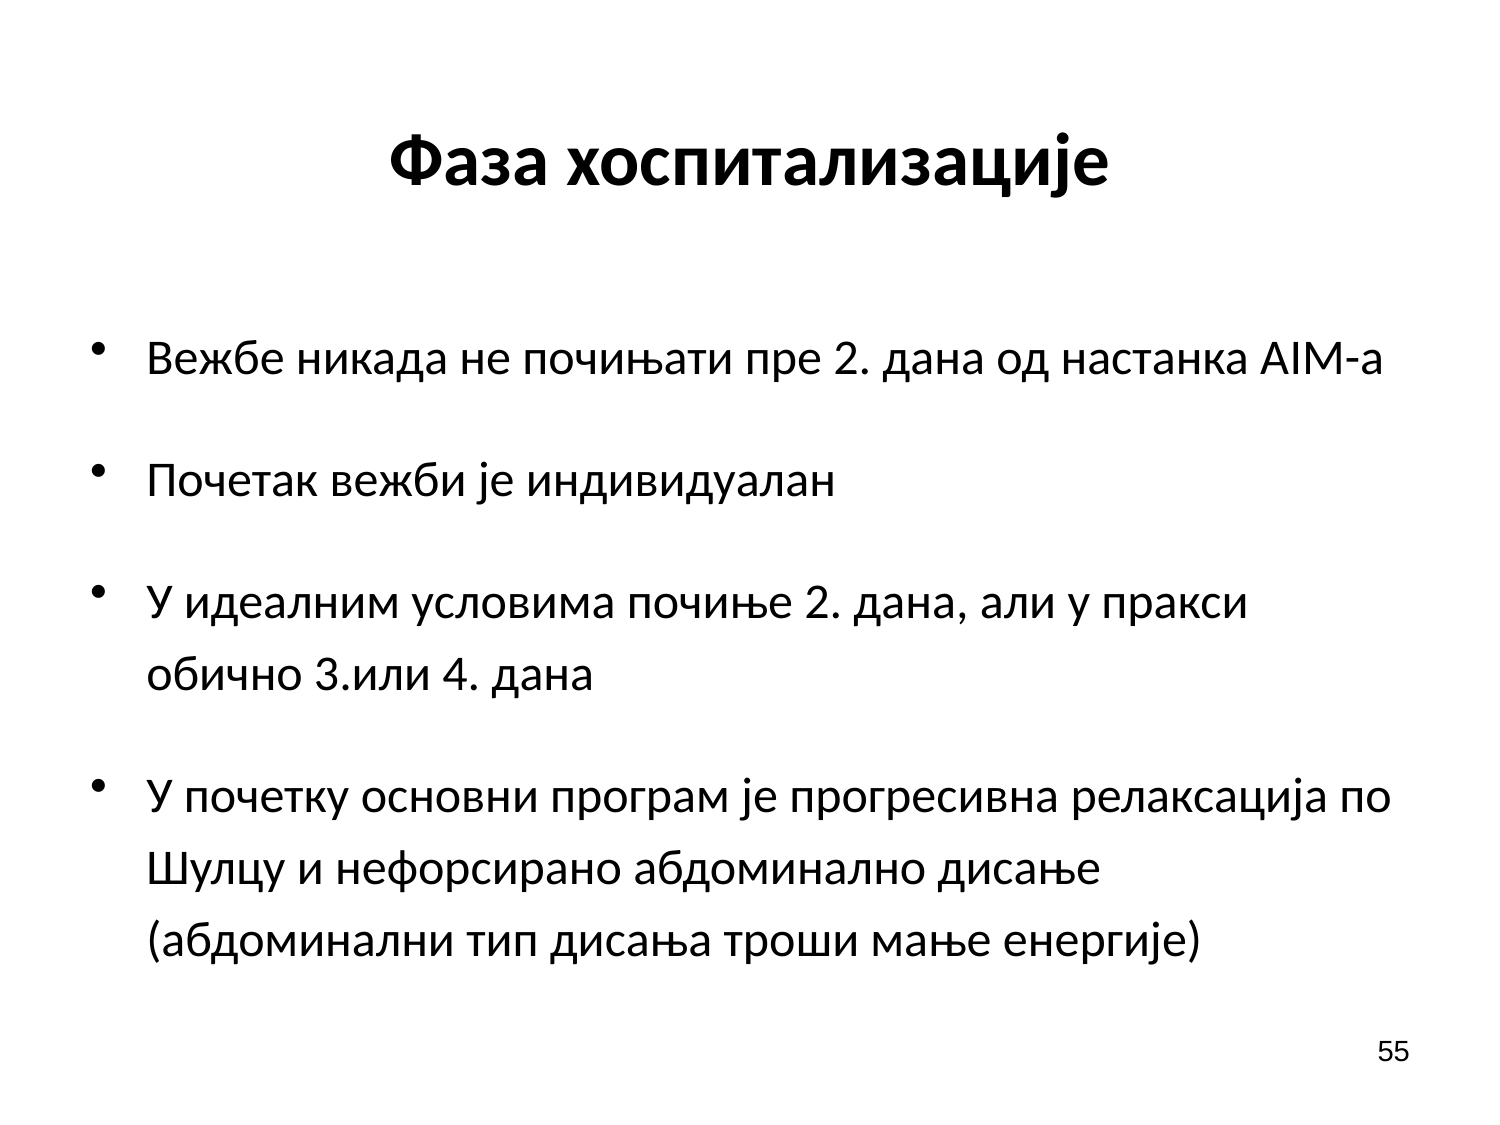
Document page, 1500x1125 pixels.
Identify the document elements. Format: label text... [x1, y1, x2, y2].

title Фаза хоспитализације [41, 20, 1459, 208]
slide_number 55 [1074, 1024, 1425, 1103]
list Вежбе никада не почињати пре 2. дана од настанка АIМ-а Почетак вежби је индивидуалан У идеалним условима почиње 2. дана, али у пракси обично 3.или 4. дана У почетку основни програм је прогресивна релаксација по Шулцу и нефорсирано абдоминално дисање (абдоминални тип дисања троши мање енергије) [75, 243, 1425, 1035]
